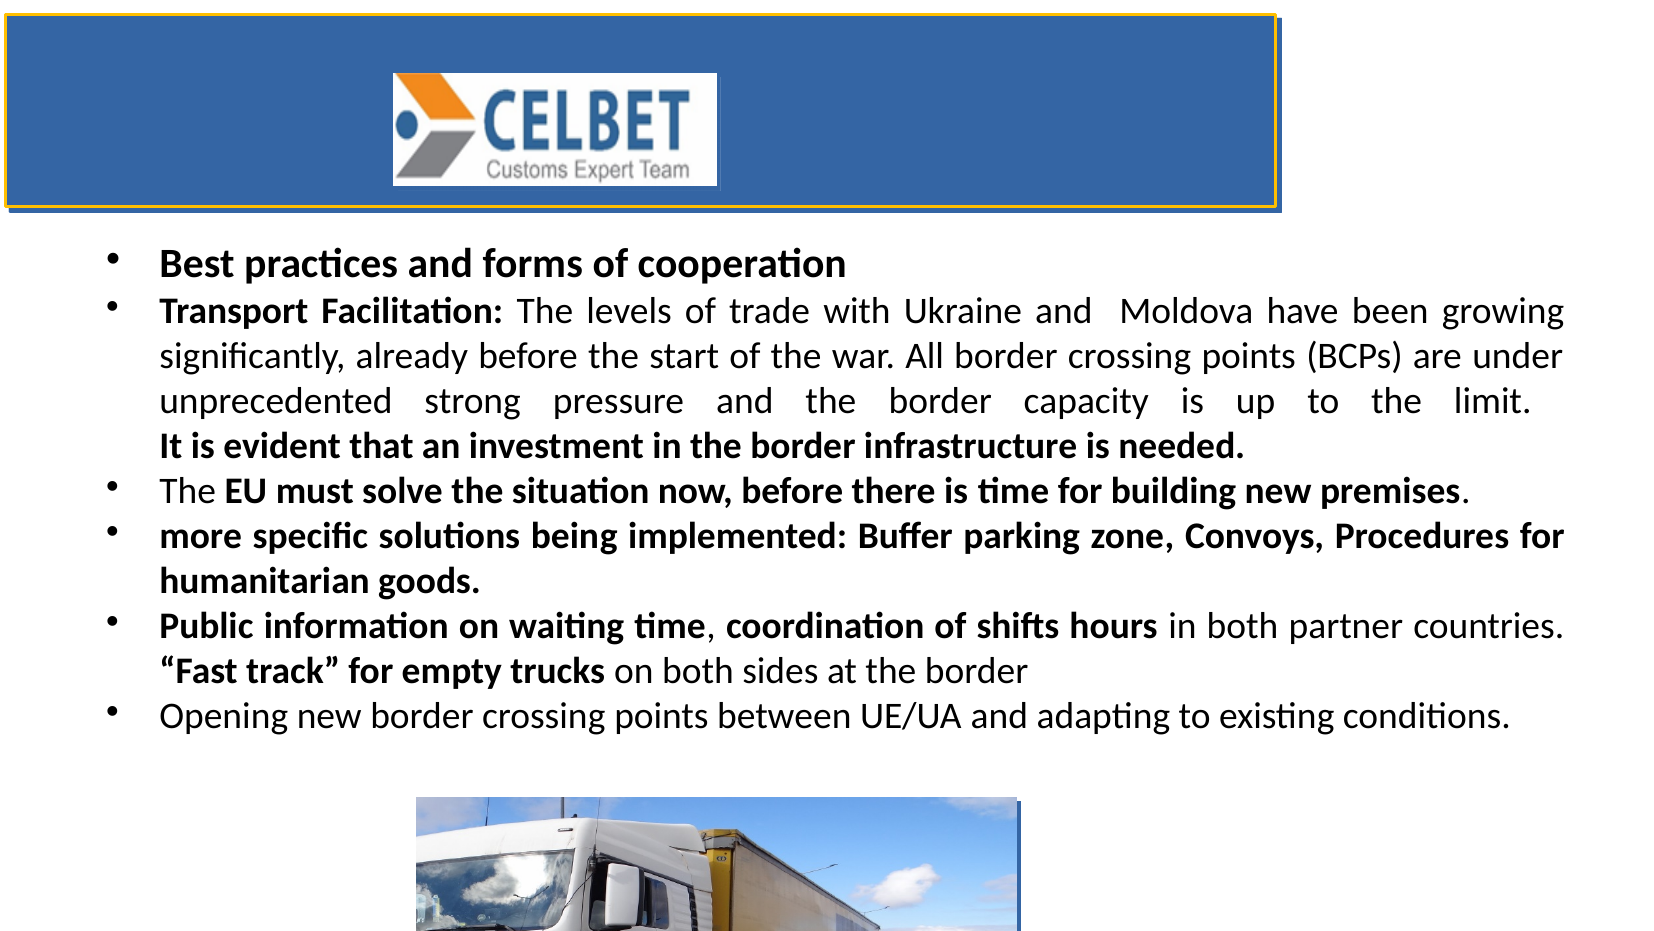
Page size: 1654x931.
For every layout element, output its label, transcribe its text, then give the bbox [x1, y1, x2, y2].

text_box Best practices and forms of cooperation Transport Facilitation: The levels of trade with Ukraine and Moldova have been growing significantly, already before the start of the war. All border crossing points (BCPs) are under unprecedented strong pressure and the border capacity is up to the limit. It is evident that an investment in the border infrastructure is needed. The EU must solve the situation now, before there is time for building new premises. more specific solutions being implemented: Buffer parking zone, Convoys, Procedures for humanitarian goods. Public information on waiting time, coordination of shifts hours in both partner countries. “Fast track” for empty trucks on both sides at the border Opening new border crossing points between UE/UA and adapting to existing conditions. [88, 236, 1565, 798]
picture [393, 73, 717, 187]
text_box [82, 34, 1235, 203]
picture [416, 796, 1017, 931]
